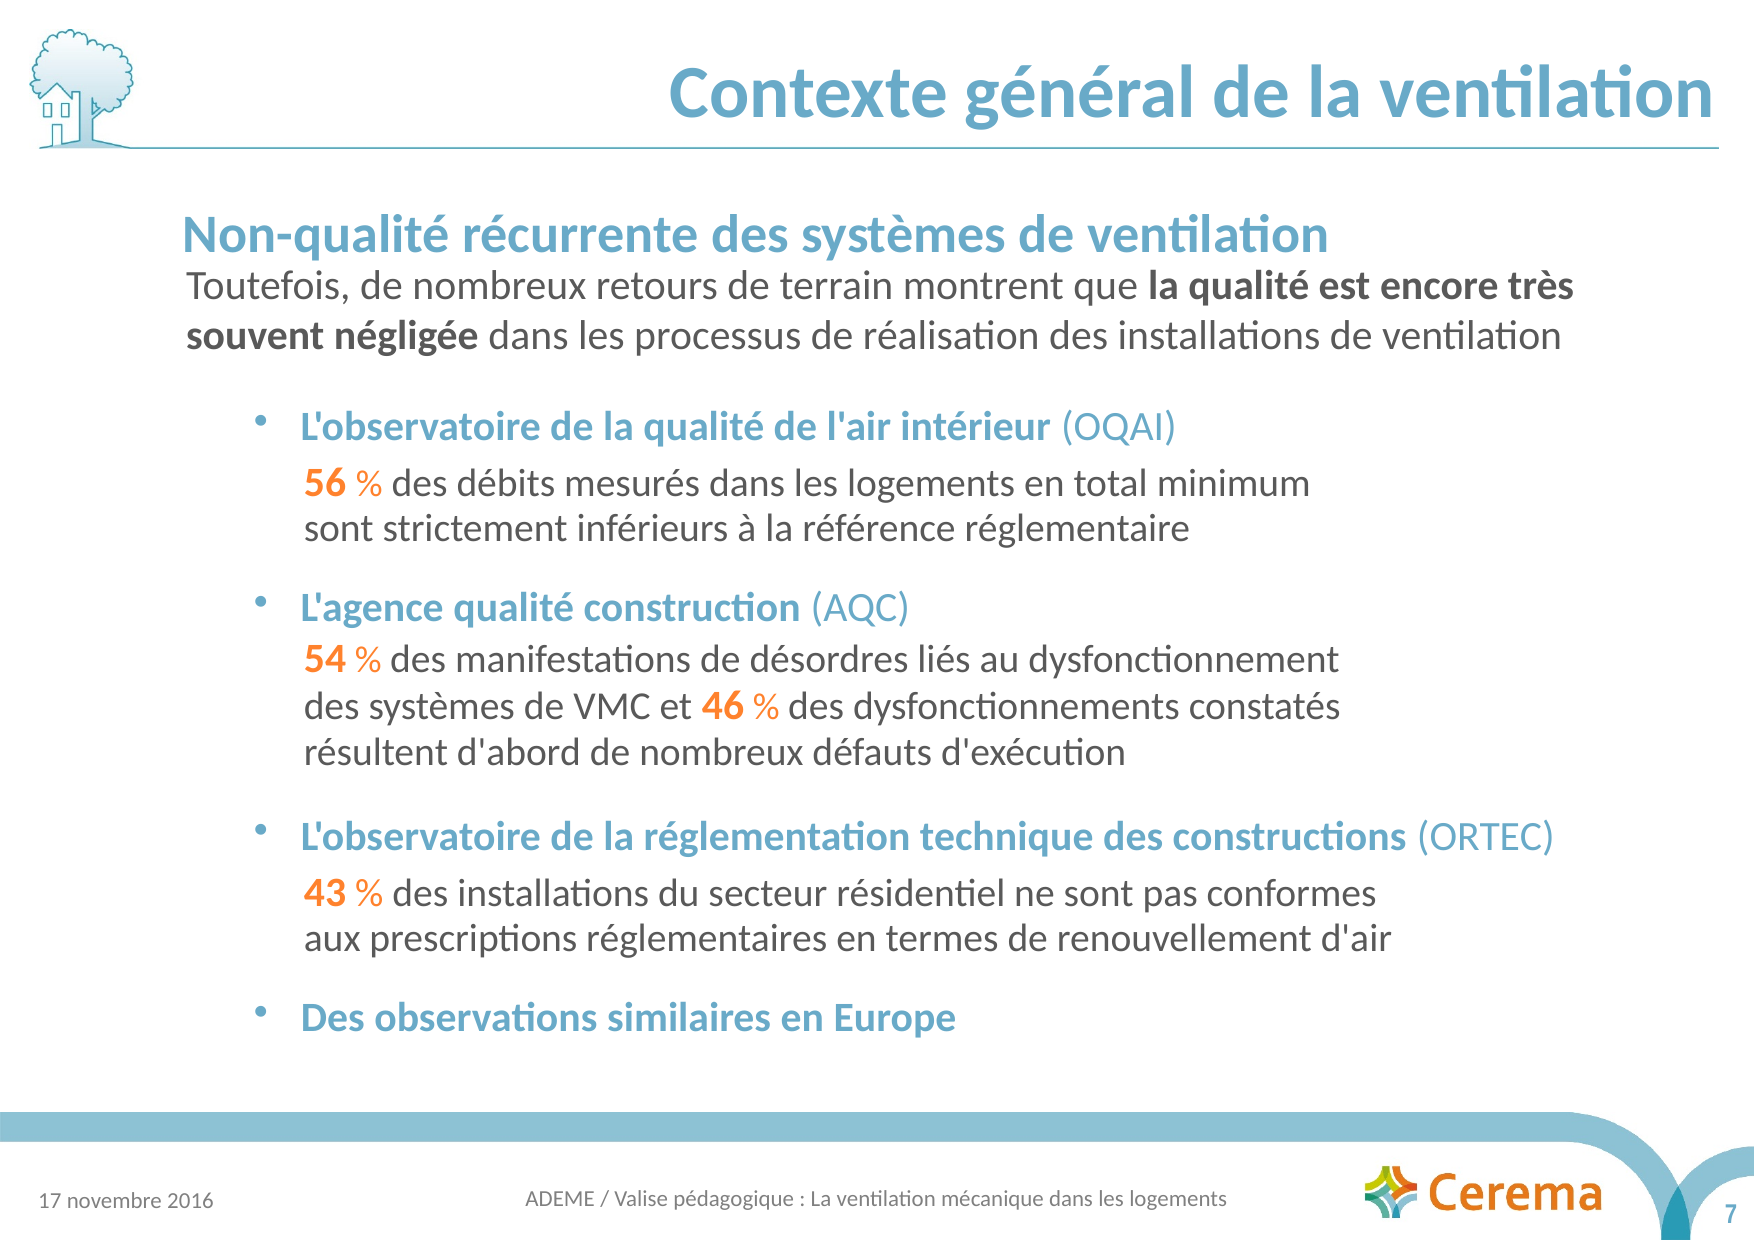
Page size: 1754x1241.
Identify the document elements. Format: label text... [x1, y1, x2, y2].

text_box Toutefois, de nombreux retours de terrain montrent que la qualité est encore très souvent négligée dans les processus de réalisation des installations de ventilation [171, 250, 1645, 365]
picture [0, 1112, 1754, 1240]
text_box Des observations similaires en Europe [239, 986, 1540, 1049]
text_box Contexte général de la ventilation [265, 35, 1731, 136]
text_box L'observatoire de la qualité de l'air intérieur (OQAI) [239, 395, 1289, 458]
text_box L'agence qualité construction (AQC) [239, 576, 1289, 639]
text_box Non-qualité récurrente des systèmes de ventilation [168, 178, 1398, 271]
text_box 43 % des installations du secteur résidentiel ne sont pas conformes aux prescriptions réglementaires en termes de renouvellement d'air [289, 860, 1445, 969]
text_box L'observatoire de la réglementation technique des constructions (ORTEC) [239, 804, 1599, 868]
picture [29, 29, 1719, 149]
text_box 54 % des manifestations de désordres liés au dysfonctionnement des systèmes de VMC et 46 % des dysfonctionnements constatés résultent d'abord de nombreux défauts d'exécution [289, 626, 1364, 782]
text_box 56 % des débits mesurés dans les logements en total minimum sont strictement inférieurs à la référence réglementaire [289, 450, 1364, 558]
